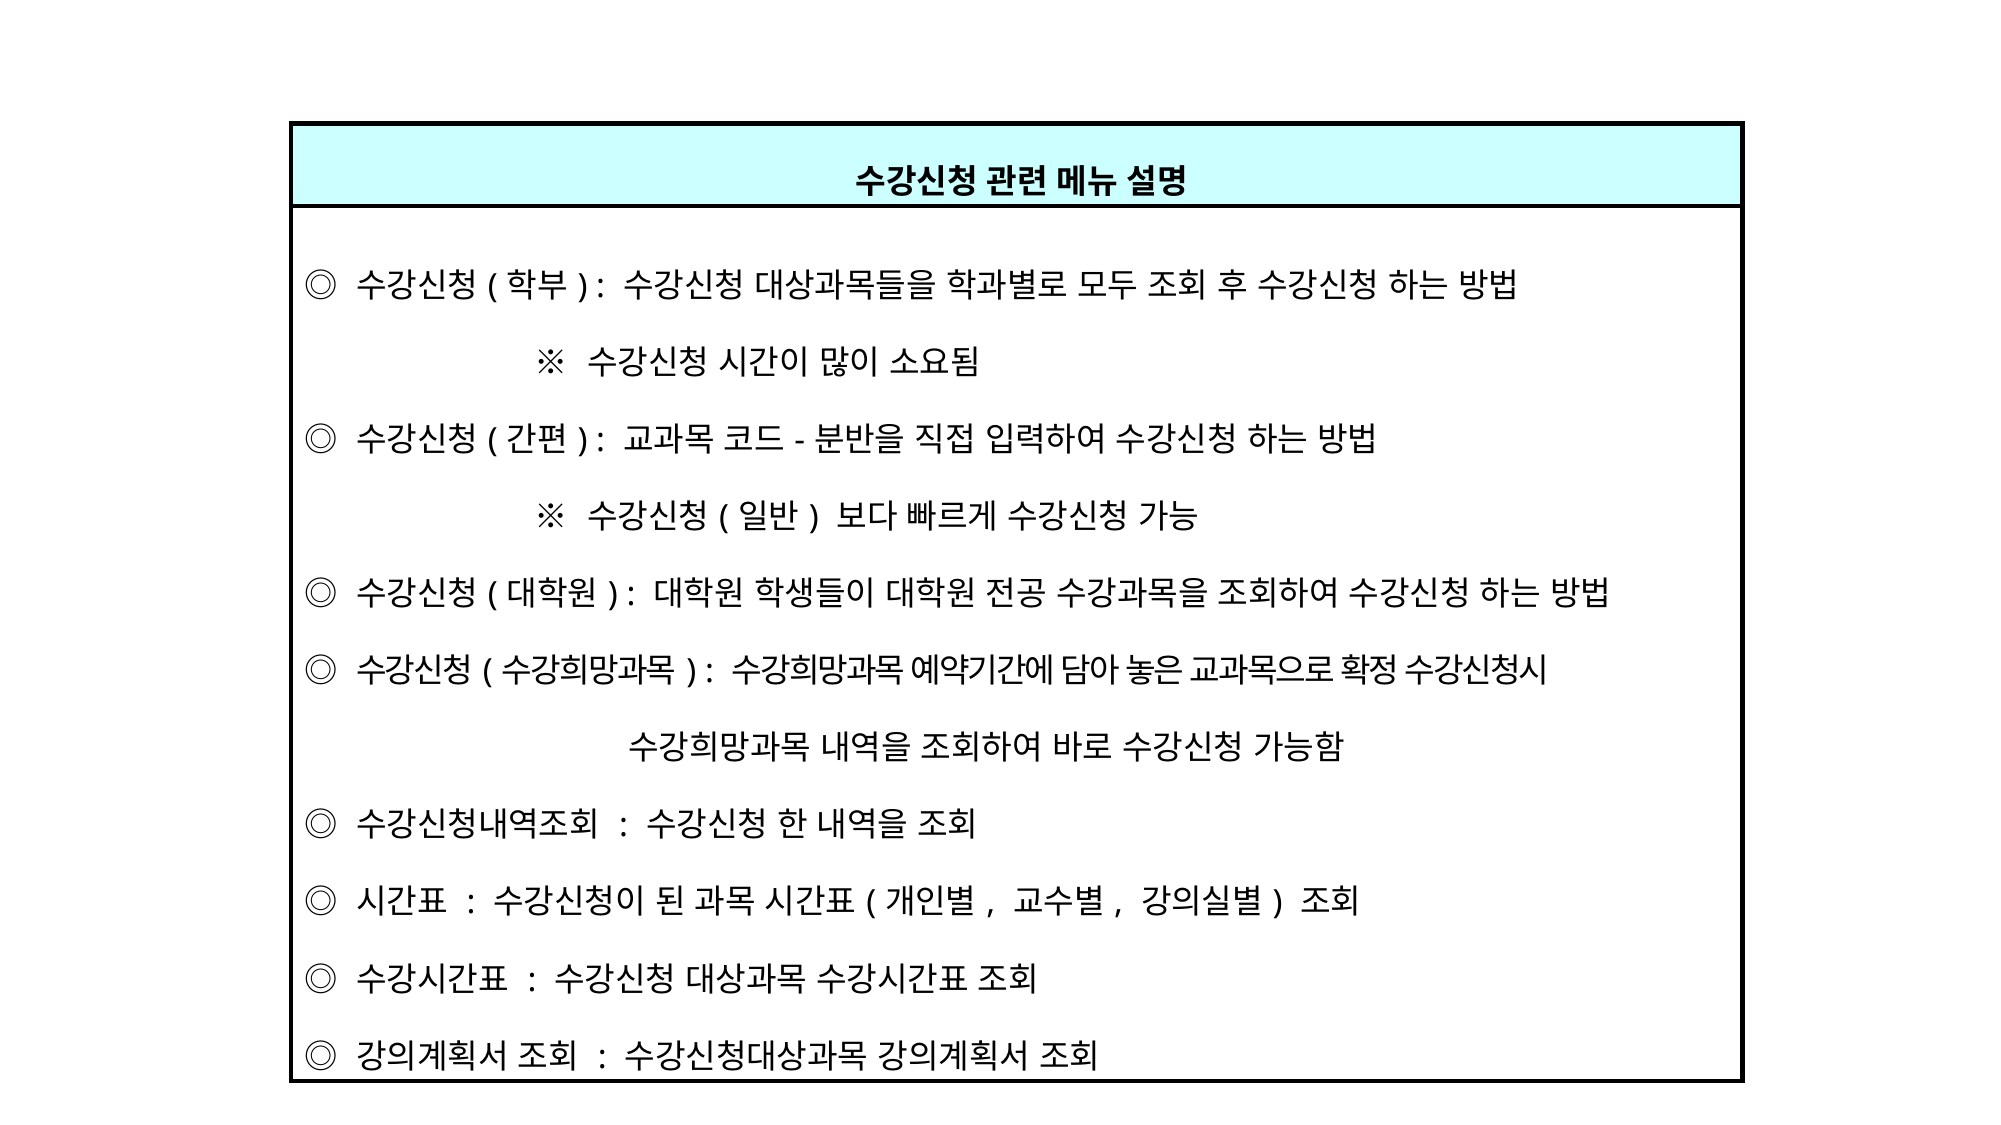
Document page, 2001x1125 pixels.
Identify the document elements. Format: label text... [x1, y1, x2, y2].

text_box [290, 123, 2000, 226]
table_cell ◎ 수강신청(학부) : 수강신청 대상과목들을 학과별로 모두 조회 후 수강신청 하는 방법 ※ 수강신청 시간이 많이 소요됨 ◎ 수강신청(간편) : 교과목 코드-분반을 직접 입력하여 수강신청 하는 방법 ※ 수강신청(일반) 보다 빠르게 수강신청 가능 ◎ 수강신청(대학원) : 대학원 학생들이 대학원 전공 수강과목을 조회하여 수강신청 하는 방법 ◎ 수강신청(수강희망과목) : 수강희망과목 예약기간에 담아 놓은 교과목으로 확정 수강신청시 수강희망과목 내역을 조회하여 바로 수강신청 가능함 ◎ 수강신청내역조회 : 수강신청 한 내역을 조회 ◎ 시간표 : 수강신청이 된 과목 시간표(개인별, 교수별, 강의실별) 조회 ◎ 수강시간표 : 수강신청 대상과목 수강시간표 조회 ◎ 강의계획서 조회 : 수강신청대상과목 강의계획서 조회 [293, 226, 1740, 1079]
